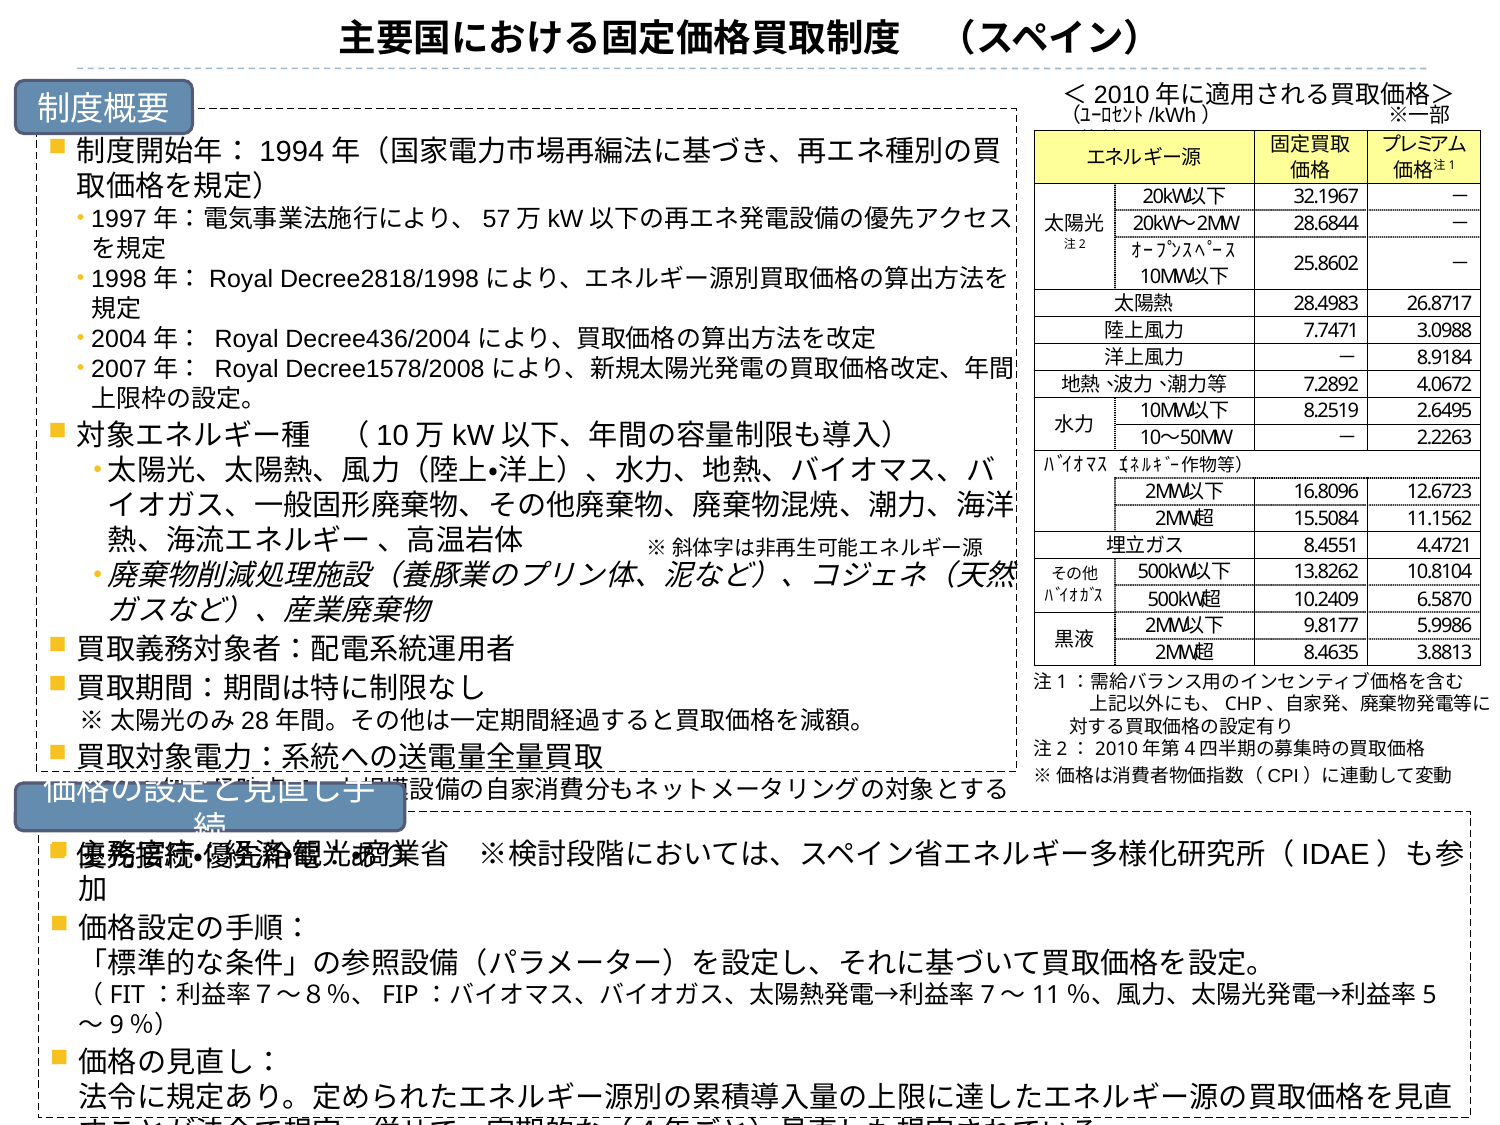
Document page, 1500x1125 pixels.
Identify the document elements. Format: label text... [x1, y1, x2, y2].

text_box 注1：需給バランス用のインセンティブ価格を含む 上記以外にも、CHP、自家発、廃棄物発電等に対する買取価格の設定有り 注2：2010年第4四半期の募集時の買取価格 ※価格は消費者物価指数（CPI）に連動して変動 [1021, 669, 1500, 787]
text_box 主務官庁：経済・観光・商業省 ※検討段階においては、スペイン省エネルギー多様化研究所（IDAE）も参加 価格設定の手順： 「標準的な条件」の参照設備（パラメーター）を設定し、それに基づいて買取価格を設定。 （FIT：利益率７～８％、FIP：バイオマス、バイオガス、太陽熱発電→利益率7～11％、風力、太陽光発電→利益率5～9％） 価格の見直し： 法令に規定あり。定められたエネルギー源別の累積導入量の上限に達したエネルギー源の買取価格を見直すことが法令で規定。併せて、定期的な（４年ごと）見直しも規定されている。 太陽光については、大幅な設置コスト低減を受けて、緊急的に2011年以降の新規設備の買取価格を引き下げ。 [38, 811, 1471, 1118]
text_box 制度概要 [13, 78, 195, 136]
picture [1033, 129, 1485, 673]
text_box 価格の設定と見直し手続 [13, 781, 407, 833]
text_box ※斜体字は非再生可能エネルギー源 [631, 527, 1022, 567]
title 主要国における固定価格買取制度 （スペイン） [75, 9, 1425, 63]
text_box ＜2010年に適用される買取価格＞ [1048, 71, 1471, 94]
text_box （ﾕｰﾛｾﾝﾄ/kWh） ※一部を抜粋 [1045, 94, 1473, 129]
list 制度開始年：1994年（国家電力市場再編法に基づき、再エネ種別の買取価格を規定） 1997年：電気事業法施行により、57万kW以下の再エネ発電設備の優先アクセスを規定 1998年：Royal Decree2818/1998により、エネルギー源別買取価格の算出方法を規定 2004年： Royal Decree436/2004により、買取価格の算出方法を改定 2007年： Royal Decree1578/2008により、新規太陽光発電の買取価格改定、年間上限枠の設定。 対象エネルギー種 （10万kW以下、年間の容量制限も導入） 太陽光、太陽熱、風力（陸上・洋上）、水力、地熱、バイオマス、バイオガス、一般固形廃棄物、その他廃棄物、廃棄物混焼、潮力、海洋熱、海流エネルギー 、高温岩体 廃棄物削減処理施設（養豚業のプリン体、泥など）、コジェネ（天然ガスなど）、産業廃棄物 買取義務対象者：配電系統運用者 買取期間：期間は特に制限なし ※太陽光のみ28年間。その他は一定期間経過すると買取価格を減額。 買取対象電力：系統への送電量全量買取 ※2011年1月時点で、小規模設備の自家消費分もネットメータリングの対象とする制度設計を検討中。 優先接続・優先給電：あり [36, 108, 1017, 772]
